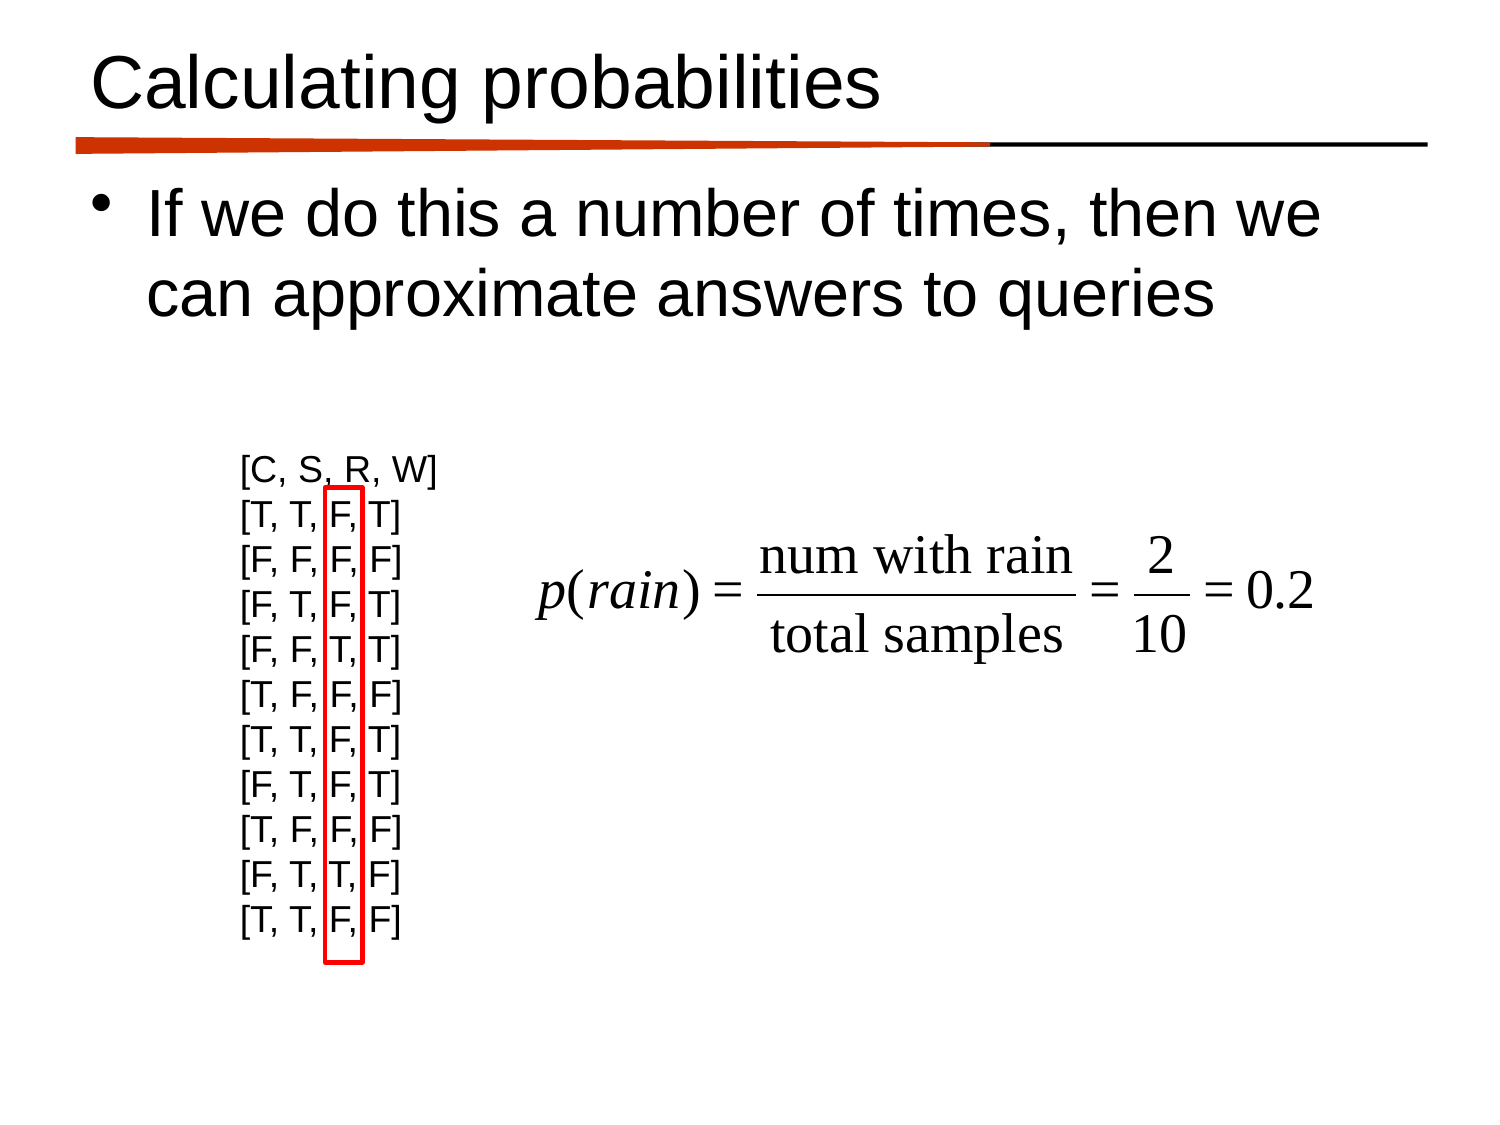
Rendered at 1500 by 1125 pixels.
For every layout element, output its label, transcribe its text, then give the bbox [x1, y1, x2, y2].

text_box [324, 487, 363, 963]
title Calculating probabilities [74, 24, 1426, 133]
list If we do this a number of times, then we can approximate answers to queries [74, 162, 1426, 363]
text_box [524, 524, 1320, 670]
text_box [C, S, R, W] [T, T, F, T] [F, F, F, F] [F, T, F, T] [F, F, T, T] [T, F, F, F] [T, T, F, T] [F, T, F, T] [T, F, F, F] [F, T, T, F] [T, T, F, F] [74, 437, 825, 948]
